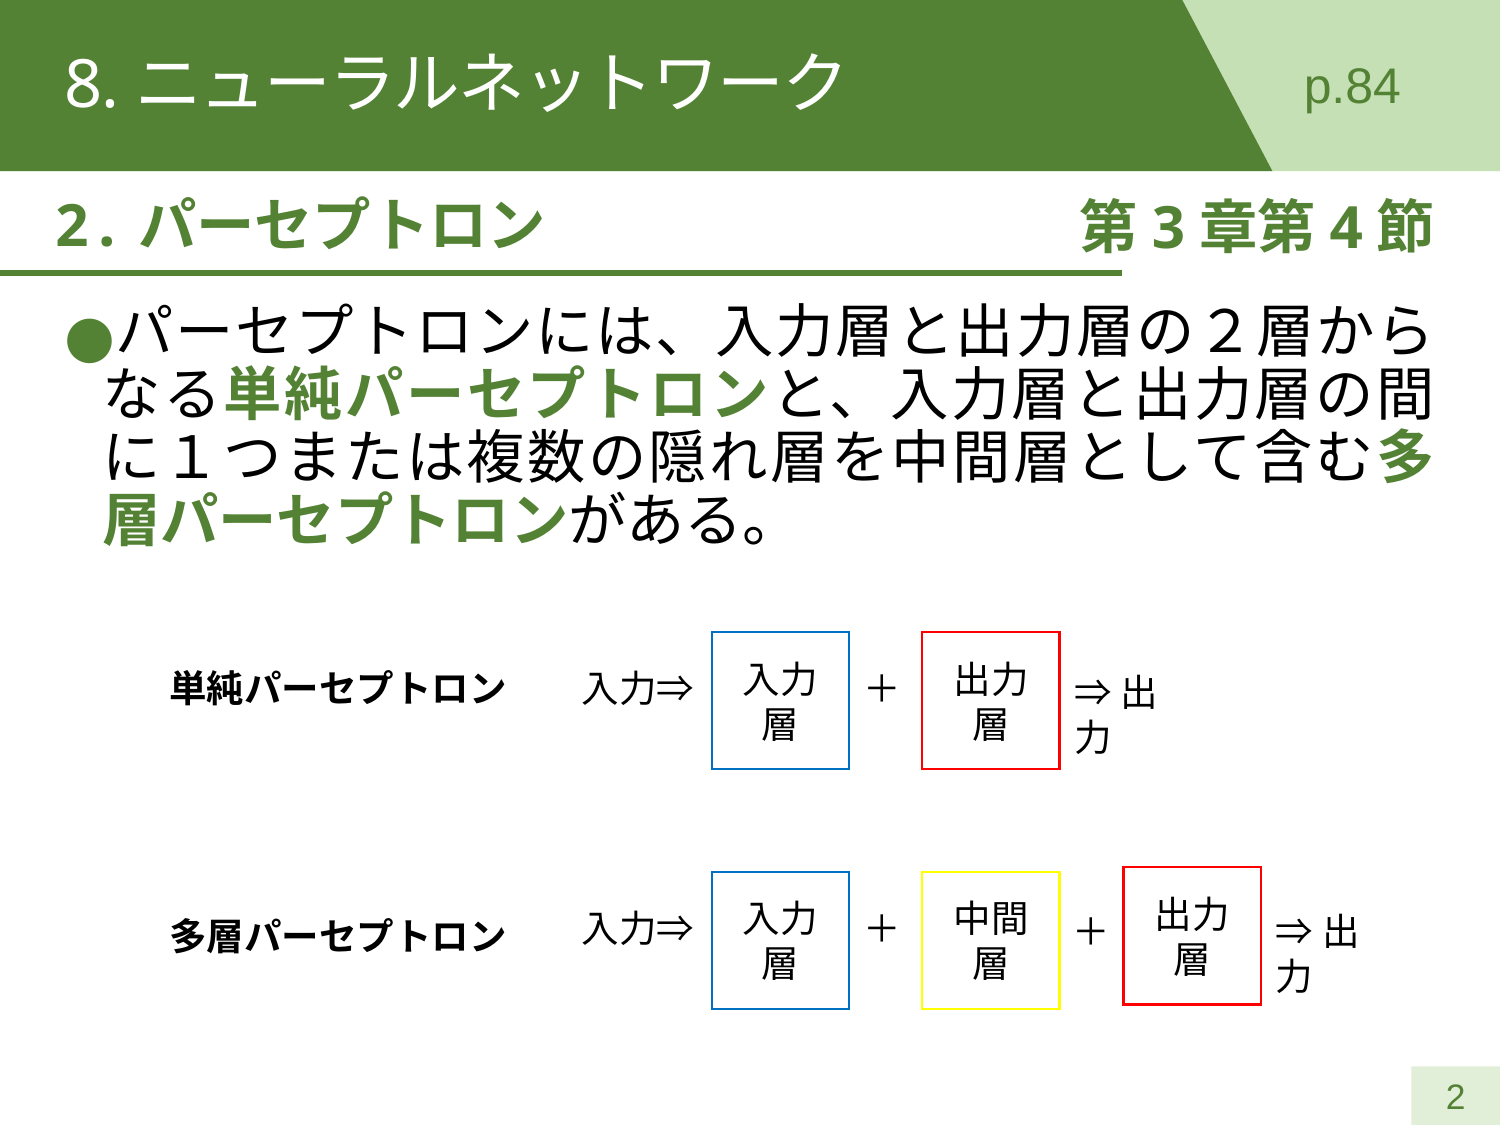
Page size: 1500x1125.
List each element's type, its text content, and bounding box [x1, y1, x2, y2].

text_box パーセプトロンには、入力層と出力層の２層からなる単純パーセプトロンと、入力層と出力層の間に１つまたは複数の隠れ層を中間層として含む多層パーセプトロンがある。 [64, 302, 1436, 562]
slide_number 2 [1411, 1065, 1500, 1125]
list 2.パーセプトロン [54, 188, 1116, 268]
list 第3章第4節 [1065, 190, 1436, 270]
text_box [567, 867, 1406, 1010]
list p.84 [1269, 53, 1436, 123]
text_box 単純パーセプトロン [154, 657, 525, 718]
text_box 多層パーセプトロン [154, 905, 525, 966]
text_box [567, 632, 1205, 770]
title 8.ニューラルネットワーク [64, 0, 1270, 172]
